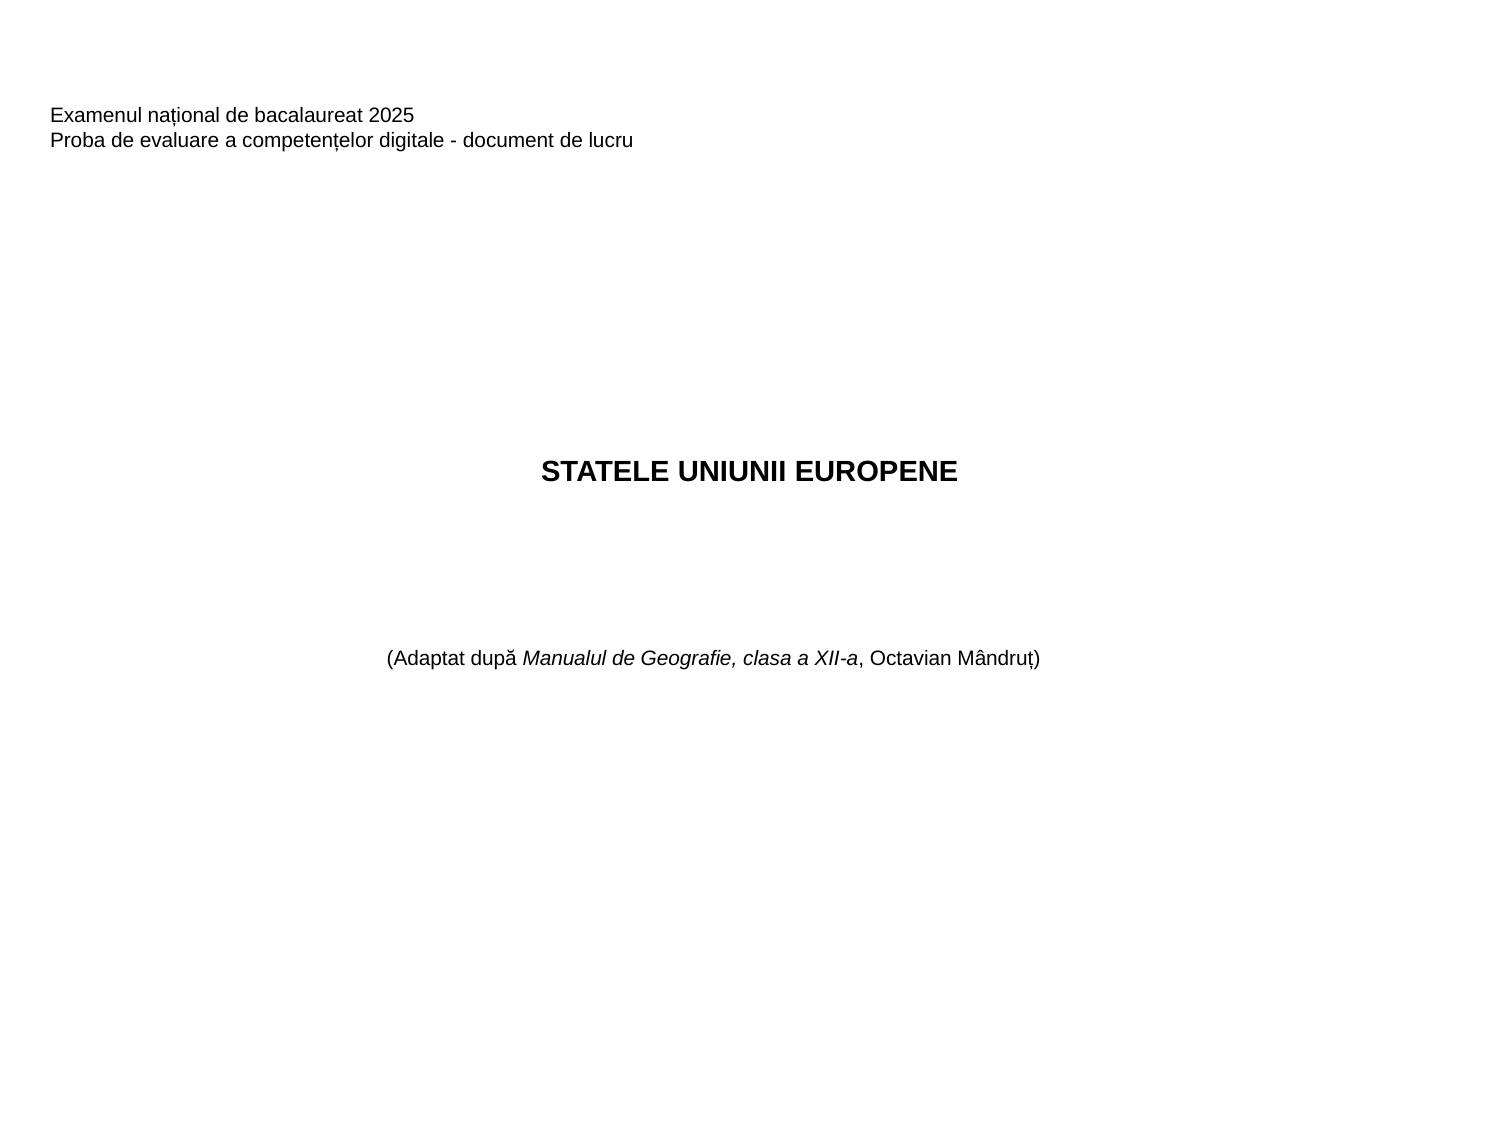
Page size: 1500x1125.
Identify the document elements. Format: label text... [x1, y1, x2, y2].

text_box Examenul național de bacalaureat 2025 Proba de evaluare a competențelor digitale - document de lucru [35, 94, 1447, 159]
title STATELE UNIUNII EUROPENE [112, 349, 1388, 591]
subtitle (Adaptat după Manualul de Geografie, clasa a XII-a, Octavian Mândruț) [152, 637, 1276, 751]
